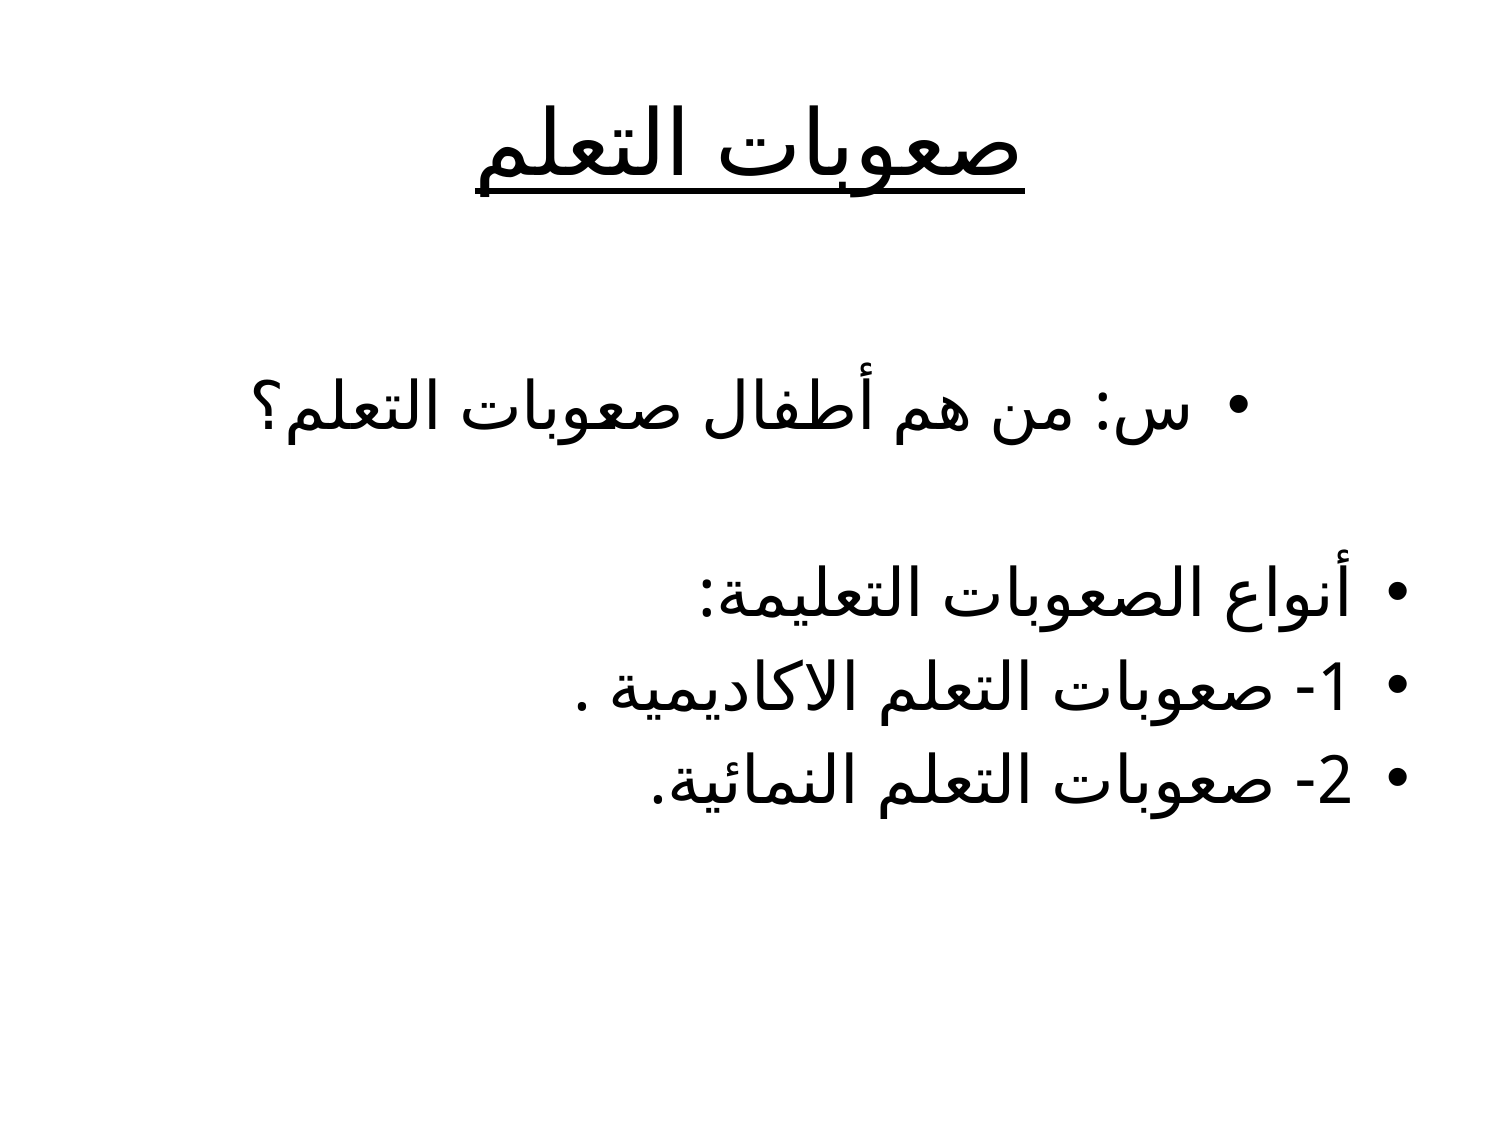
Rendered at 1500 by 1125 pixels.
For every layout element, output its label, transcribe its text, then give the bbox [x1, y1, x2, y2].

title صعوبات التعلم [75, 45, 1425, 233]
list س: من هم أطفال صعوبات التعلم؟ أنواع الصعوبات التعليمة: 1- صعوبات التعلم الاكاديمية . 2- صعوبات التعلم النمائية. [75, 262, 1425, 1005]
